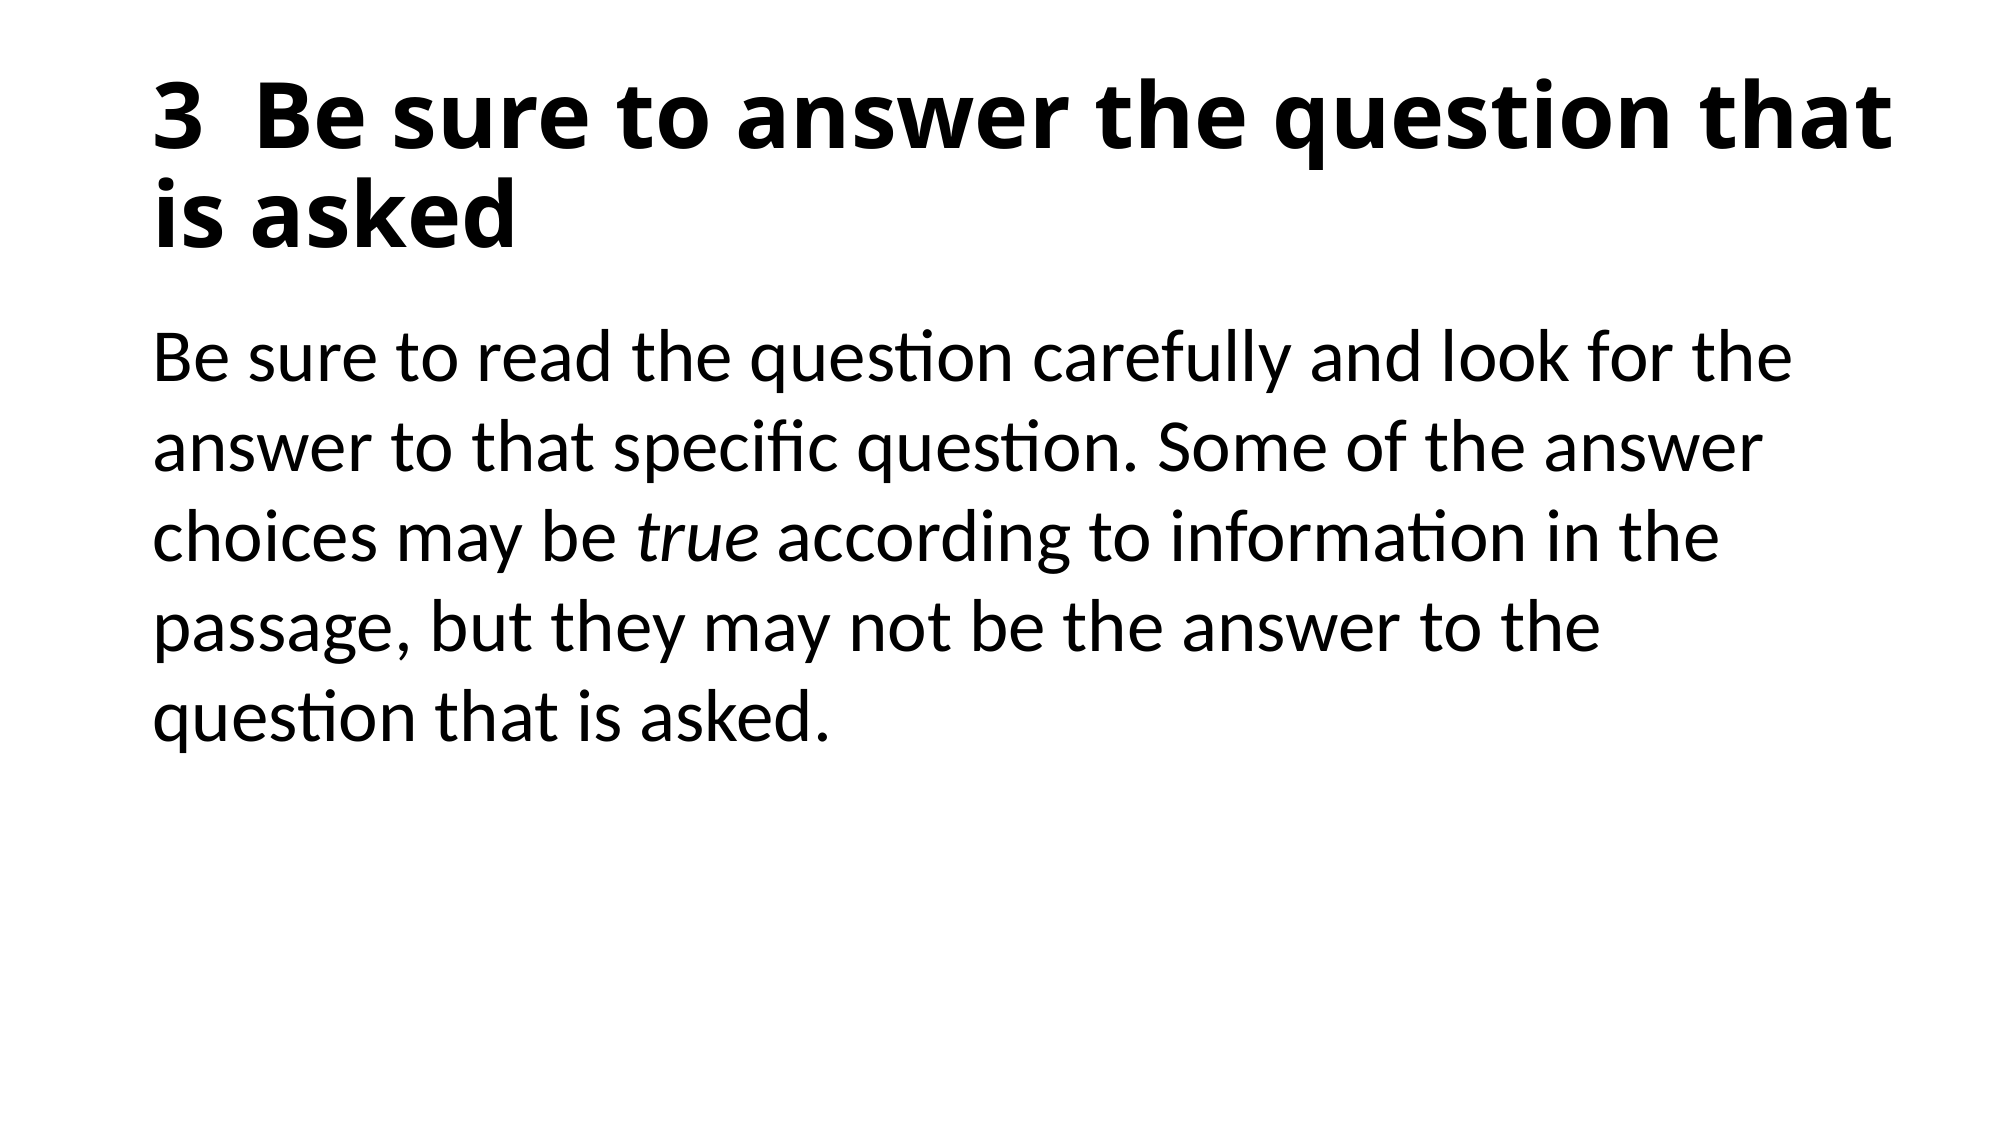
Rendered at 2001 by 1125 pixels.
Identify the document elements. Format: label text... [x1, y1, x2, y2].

list Be sure to read the question carefully and look for the answer to that specific question. Some of the answer choices may be true according to information in the passage, but they may not be the answer to the question that is asked. [137, 299, 1863, 1014]
title 3 Be sure to answer the question that is asked [137, 59, 1912, 278]
